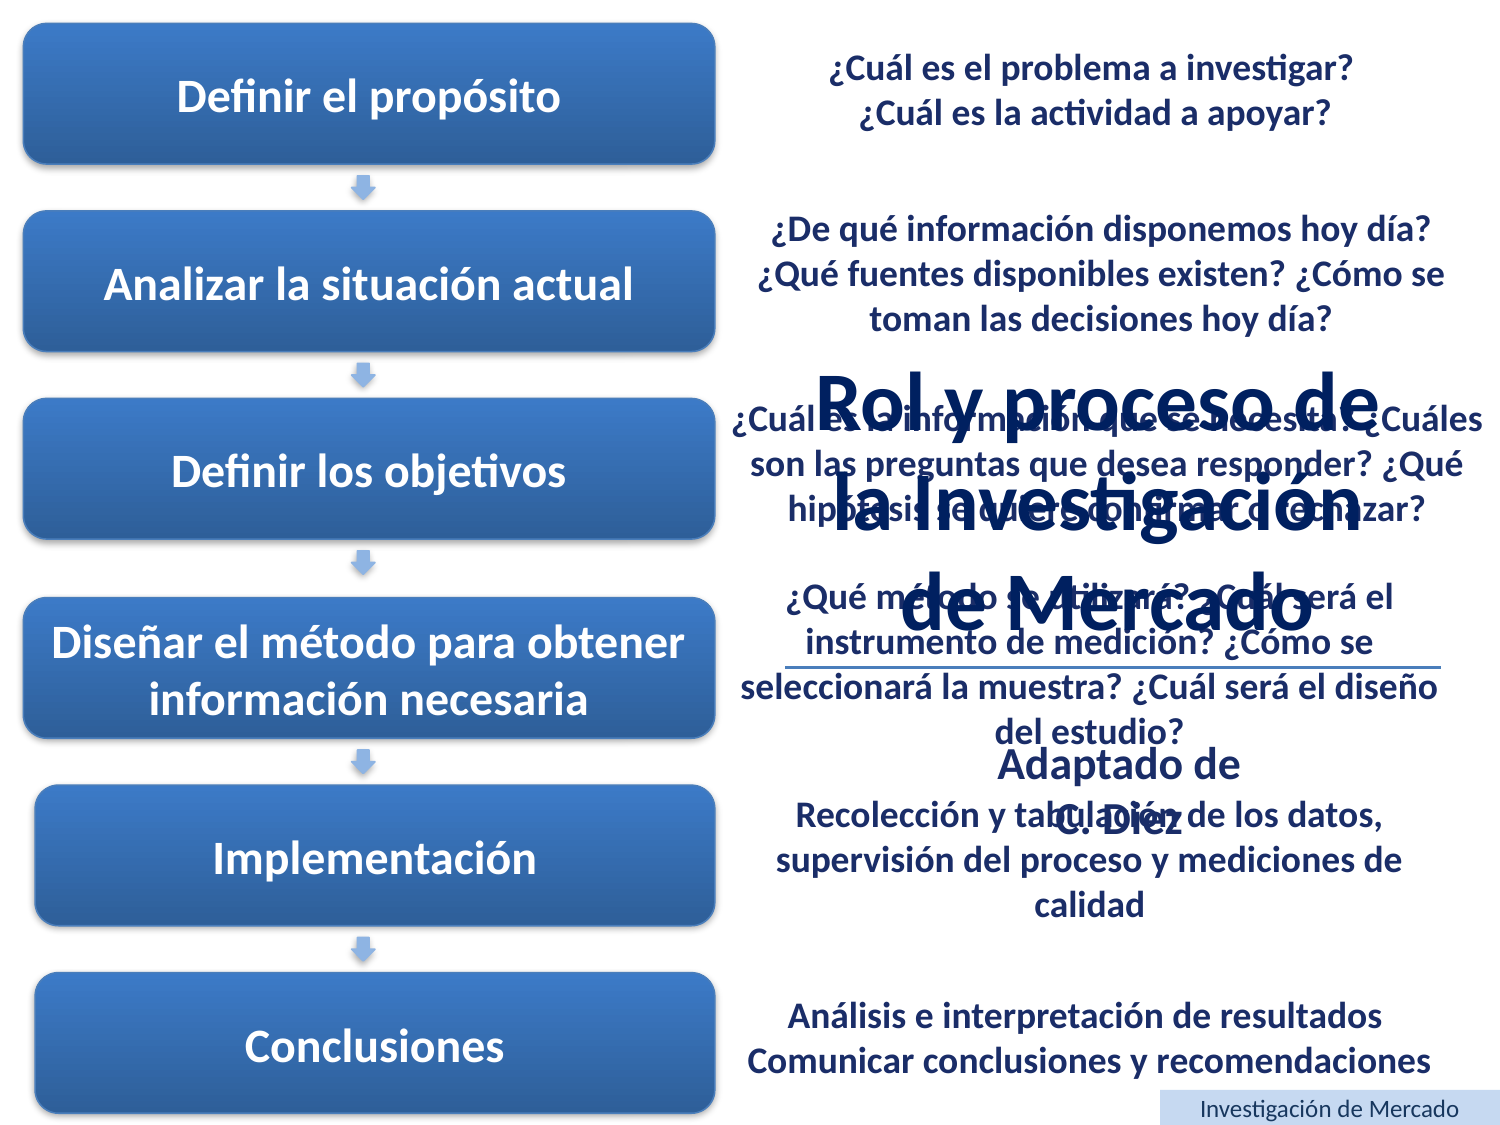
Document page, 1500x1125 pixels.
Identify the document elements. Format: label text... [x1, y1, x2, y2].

text_box [350, 362, 376, 388]
text_box Conclusiones [34, 971, 716, 1115]
text_box [350, 936, 376, 962]
text_box Diseñar el método para obtener información necesaria [22, 596, 627, 740]
text_box Definir el propósito [22, 22, 716, 165]
text_box ¿Cuál es el problema a investigar? ¿Cuál es la actividad a apoyar? [679, 35, 1500, 140]
text_box Implementación [34, 784, 716, 927]
text_box Analizar la situación actual [22, 210, 716, 353]
text_box ¿De qué información disponemos hoy día? ¿Qué fuentes disponibles existen? ¿Cómo se toman las decisiones hoy día? [726, 196, 1477, 338]
text_box Definir los objetivos [22, 397, 627, 540]
text_box Recolección y tabulación de los datos, supervisión del proceso y mediciones de calidad [714, 861, 1465, 933]
text_box [350, 749, 376, 774]
text_box [350, 175, 376, 200]
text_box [632, 339, 1500, 853]
text_box [350, 550, 376, 575]
text_box Análisis e interpretación de resultados Comunicar conclusiones y recomendaciones [716, 983, 1465, 1089]
text_box Investigación de Mercado [1158, 1088, 1500, 1125]
